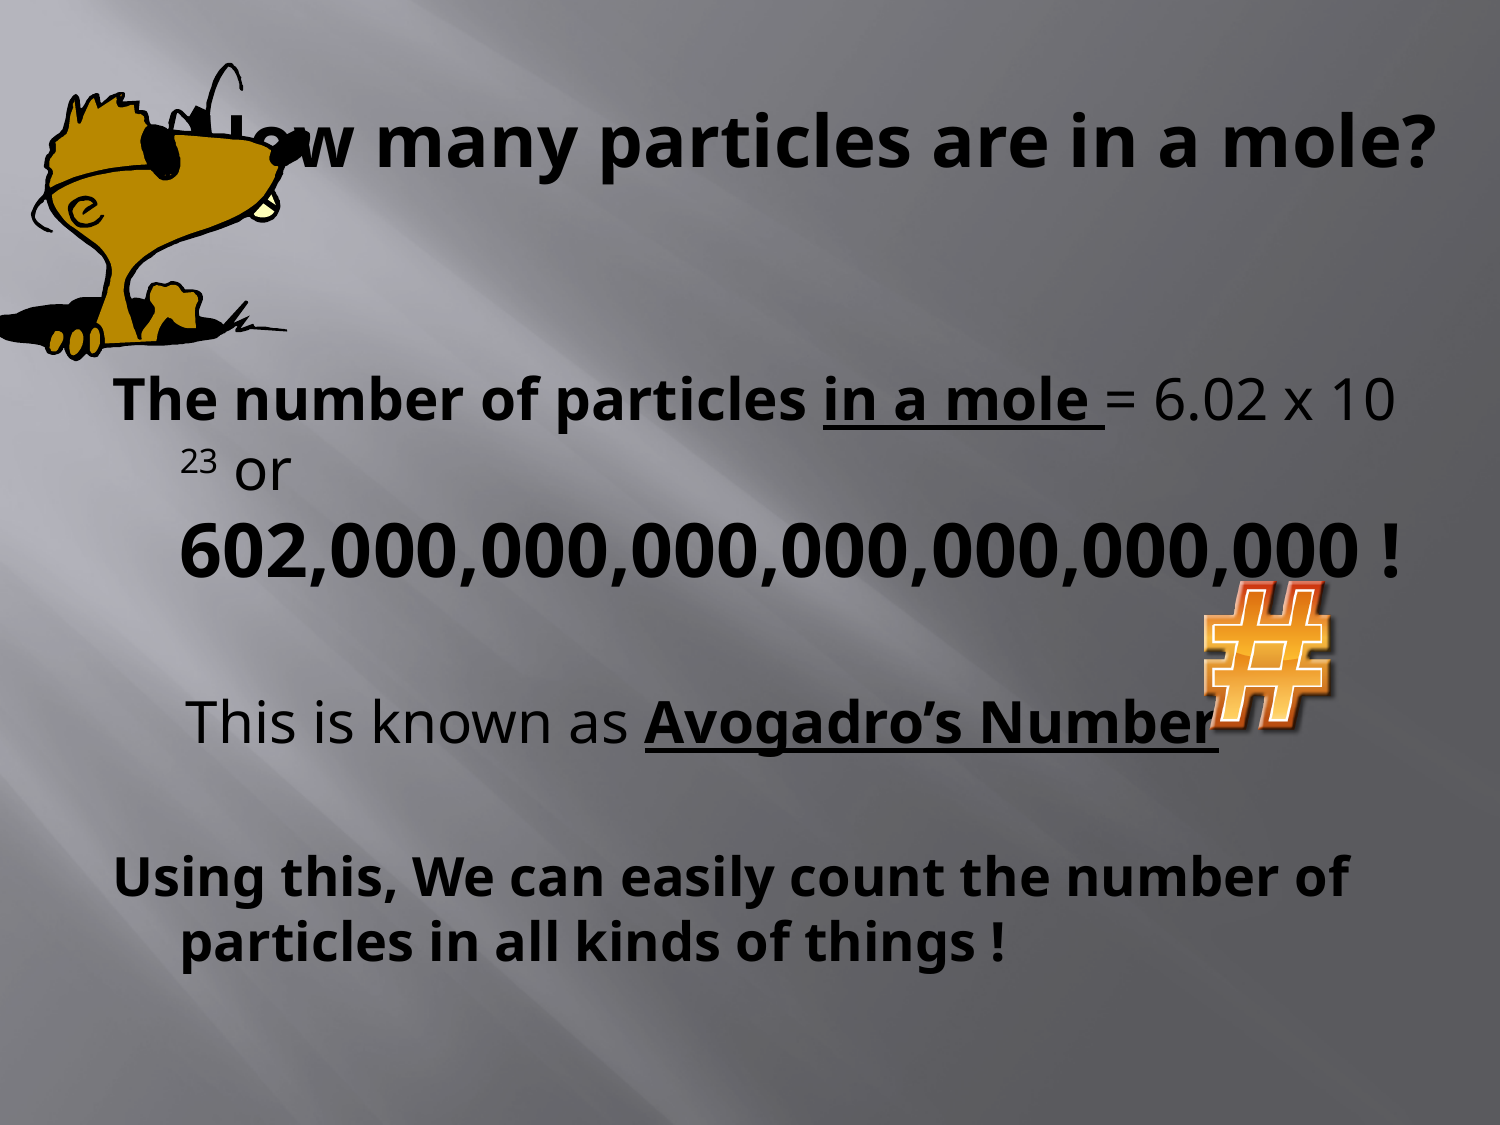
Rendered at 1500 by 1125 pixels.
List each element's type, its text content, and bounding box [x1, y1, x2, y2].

title How many particles are in a mole? [37, 45, 1463, 233]
picture [0, 62, 312, 363]
list The number of particles in a mole = 6.02 x 10 23 or 602,000,000,000,000,000,000,000 ! This is known as Avogadro’s Number Using this, We can easily count the number of particles in all kinds of things ! [75, 275, 1425, 1025]
picture [1187, 574, 1351, 738]
